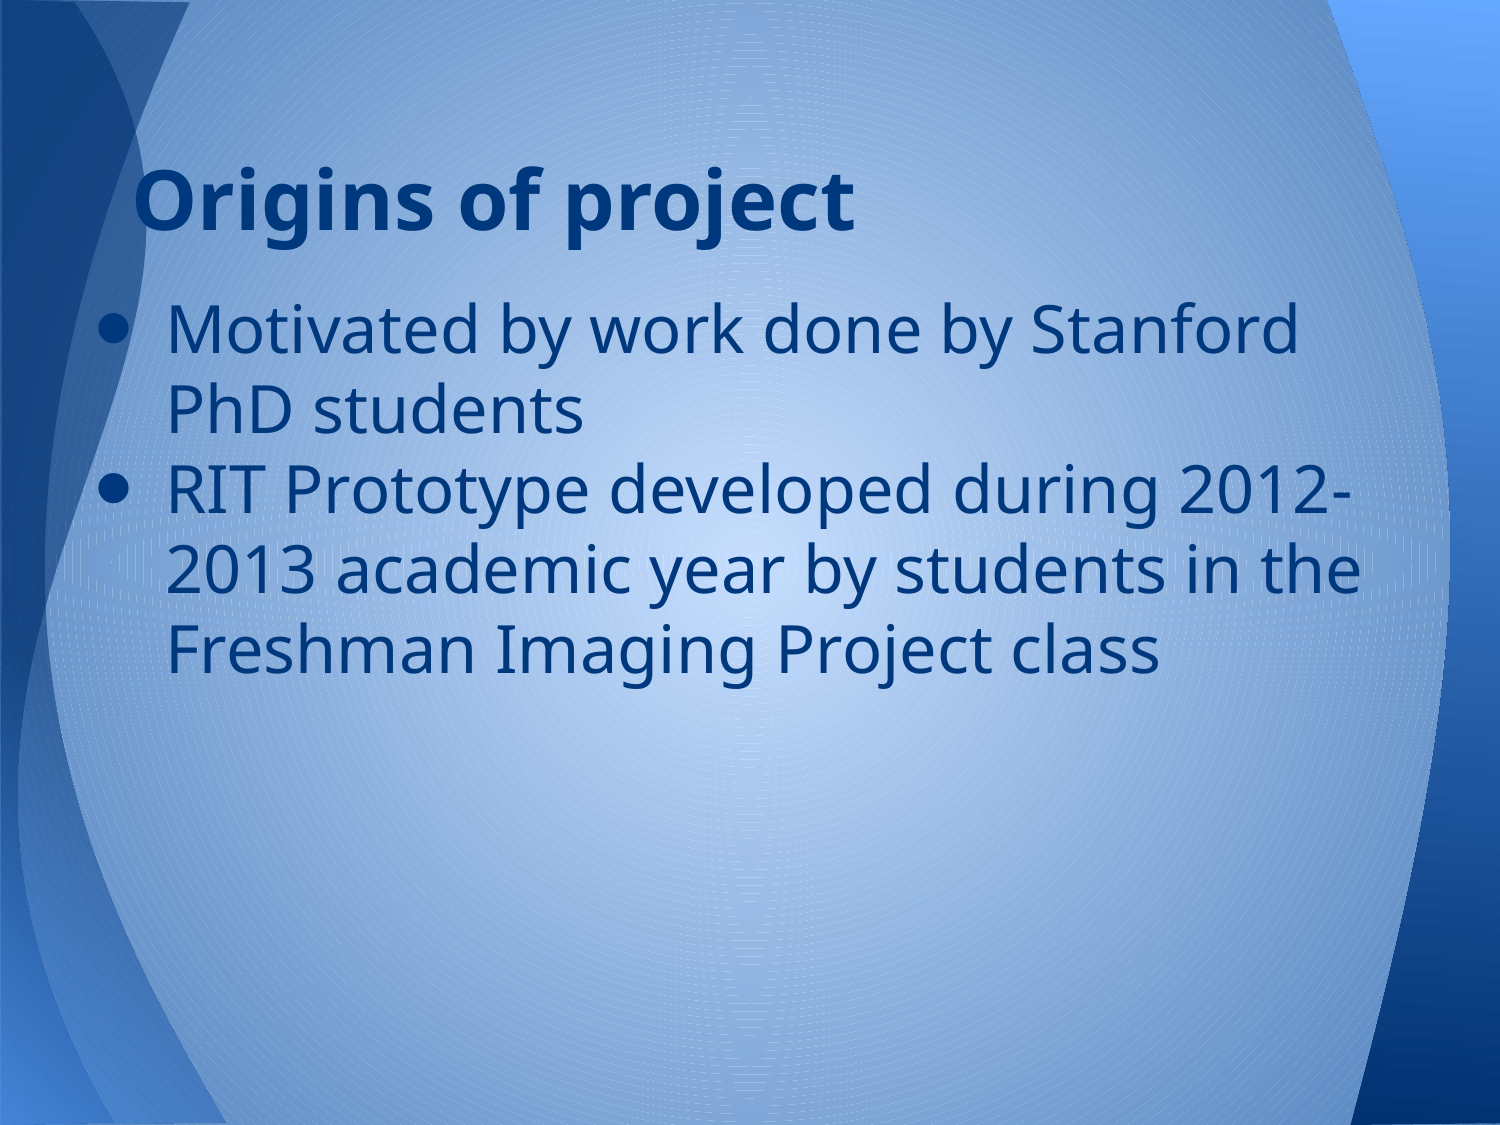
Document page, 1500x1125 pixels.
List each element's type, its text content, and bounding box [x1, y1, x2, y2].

title Origins of project [75, 45, 1425, 263]
list Motivated by work done by Stanford PhD students RIT Prototype developed during 2012-2013 academic year by students in the Freshman Imaging Project class [75, 272, 1425, 1067]
